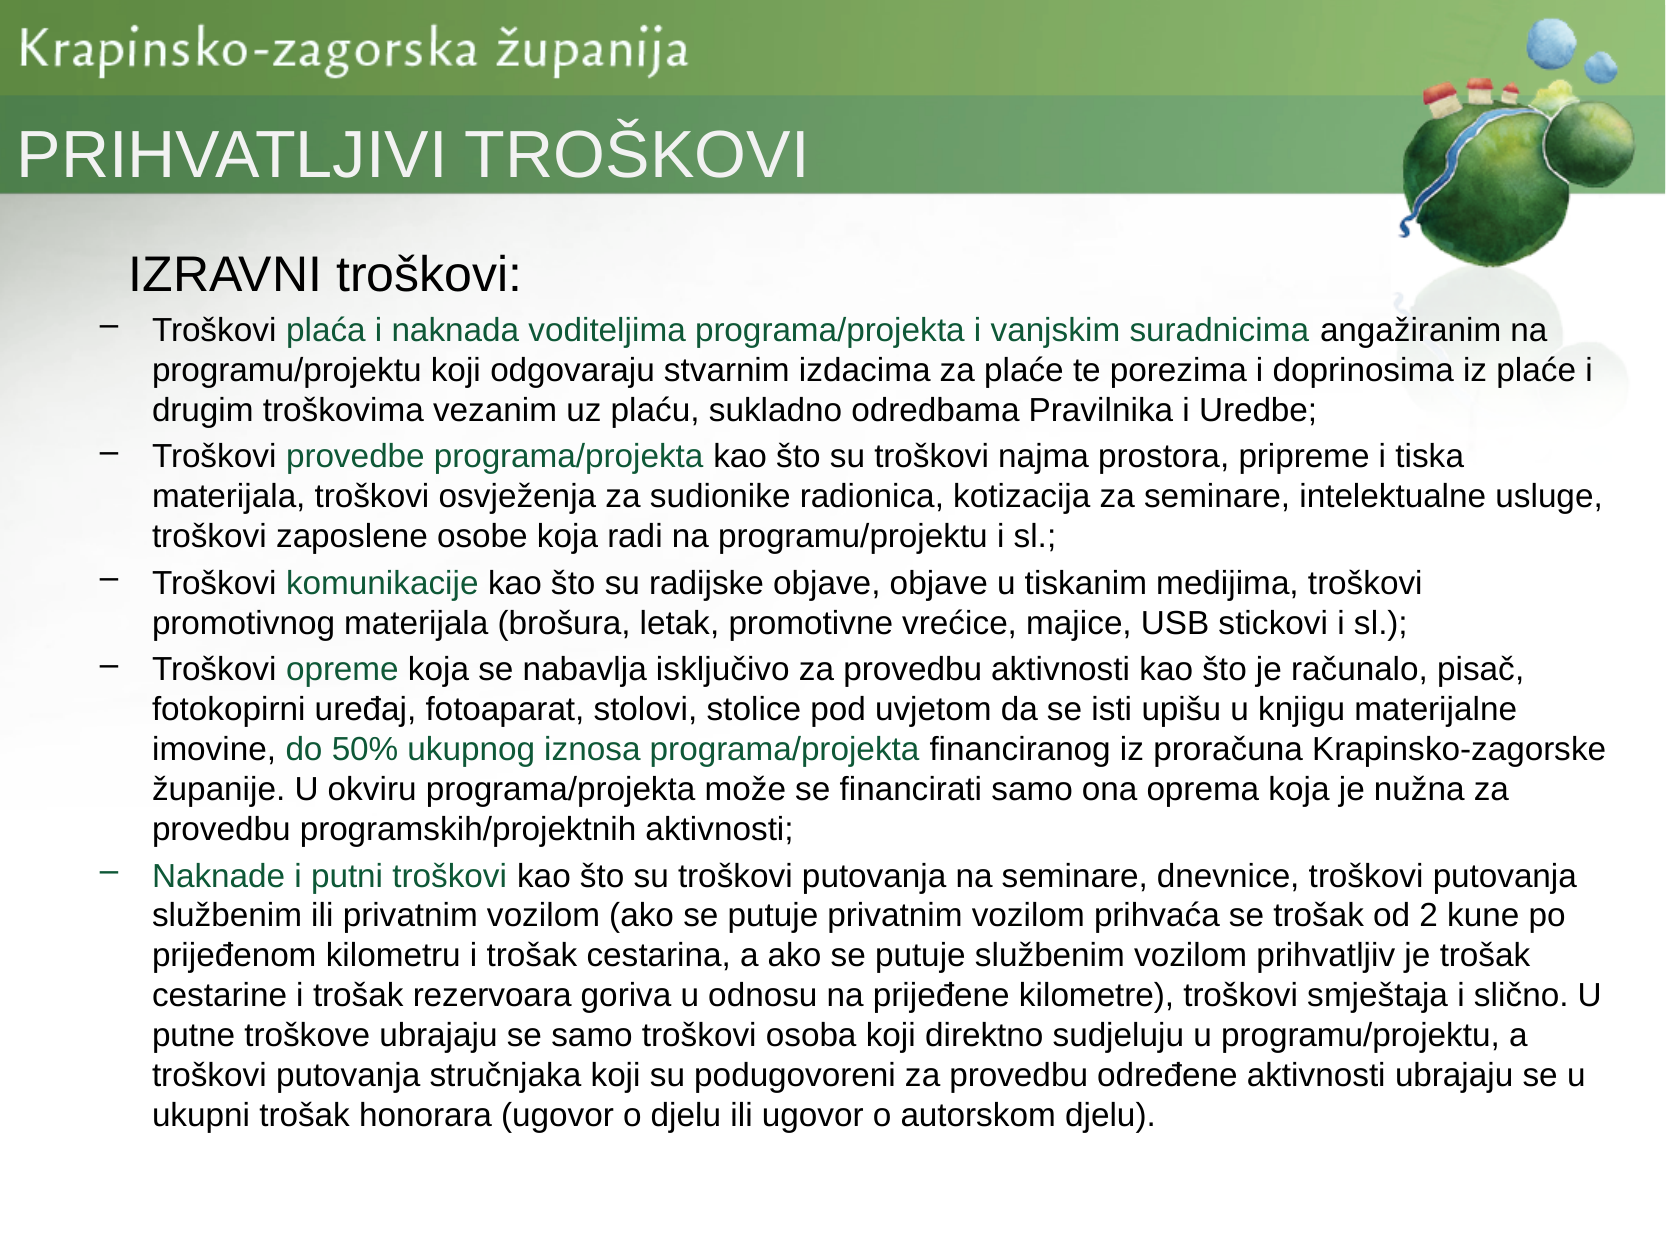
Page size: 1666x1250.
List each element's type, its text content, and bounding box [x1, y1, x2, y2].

picture [0, 0, 1666, 1250]
list PRIHVATLJIVI TROŠKOVI IZRAVNI troškovi: Troškovi plaća i naknada voditeljima programa/projekta i vanjskim suradnicima angažiranim na programu/projektu koji odgovaraju stvarnim izdacima za plaće te porezima i doprinosima iz plaće i drugim troškovima vezanim uz plaću, sukladno odredbama Pravilnika i Uredbe; Troškovi provedbe programa/projekta kao što su troškovi najma prostora, pripreme i tiska materijala, troškovi osvježenja za sudionike radionica, kotizacija za seminare, intelektualne usluge, troškovi zaposlene osobe koja radi na programu/projektu i sl.; Troškovi komunikacije kao što su radijske objave, objave u tiskanim medijima, troškovi promotivnog materijala (brošura, letak, promotivne vrećice, majice, USB stickovi i sl.); Troškovi opreme koja se nabavlja isključivo za provedbu aktivnosti kao što je računalo, pisač, fotokopirni uređaj, fotoaparat, stolovi, stolice pod uvjetom da se isti upišu u knjigu materijalne imovine, do 50% ukupnog iznosa programa/projekta financiranog iz proračuna Krapinsko-zagorske županije. U okviru programa/projekta može se financirati samo ona oprema koja je nužna za provedbu programskih/projektnih aktivnosti; Naknade i putni troškovi kao što su troškovi putovanja na seminare, dnevnice, troškovi putovanja službenim ili privatnim vozilom (ako se putuje privatnim vozilom prihvaća se trošak od 2 kune po prijeđenom kilometru i trošak cestarina, a ako se putuje službenim vozilom prihvatljiv je trošak cestarine i trošak rezervoara goriva u odnosu na prijeđene kilometre), troškovi smještaja i slično. U putne troškove ubrajaju se samo troškovi osoba koji direktno sudjeluju u programu/projektu, a troškovi putovanja stručnjaka koji su podugovoreni za provedbu određene aktivnosti ubrajaju se u ukupni trošak honorara (ugovor o djelu ili ugovor o autorskom djelu). [0, 102, 1632, 1220]
